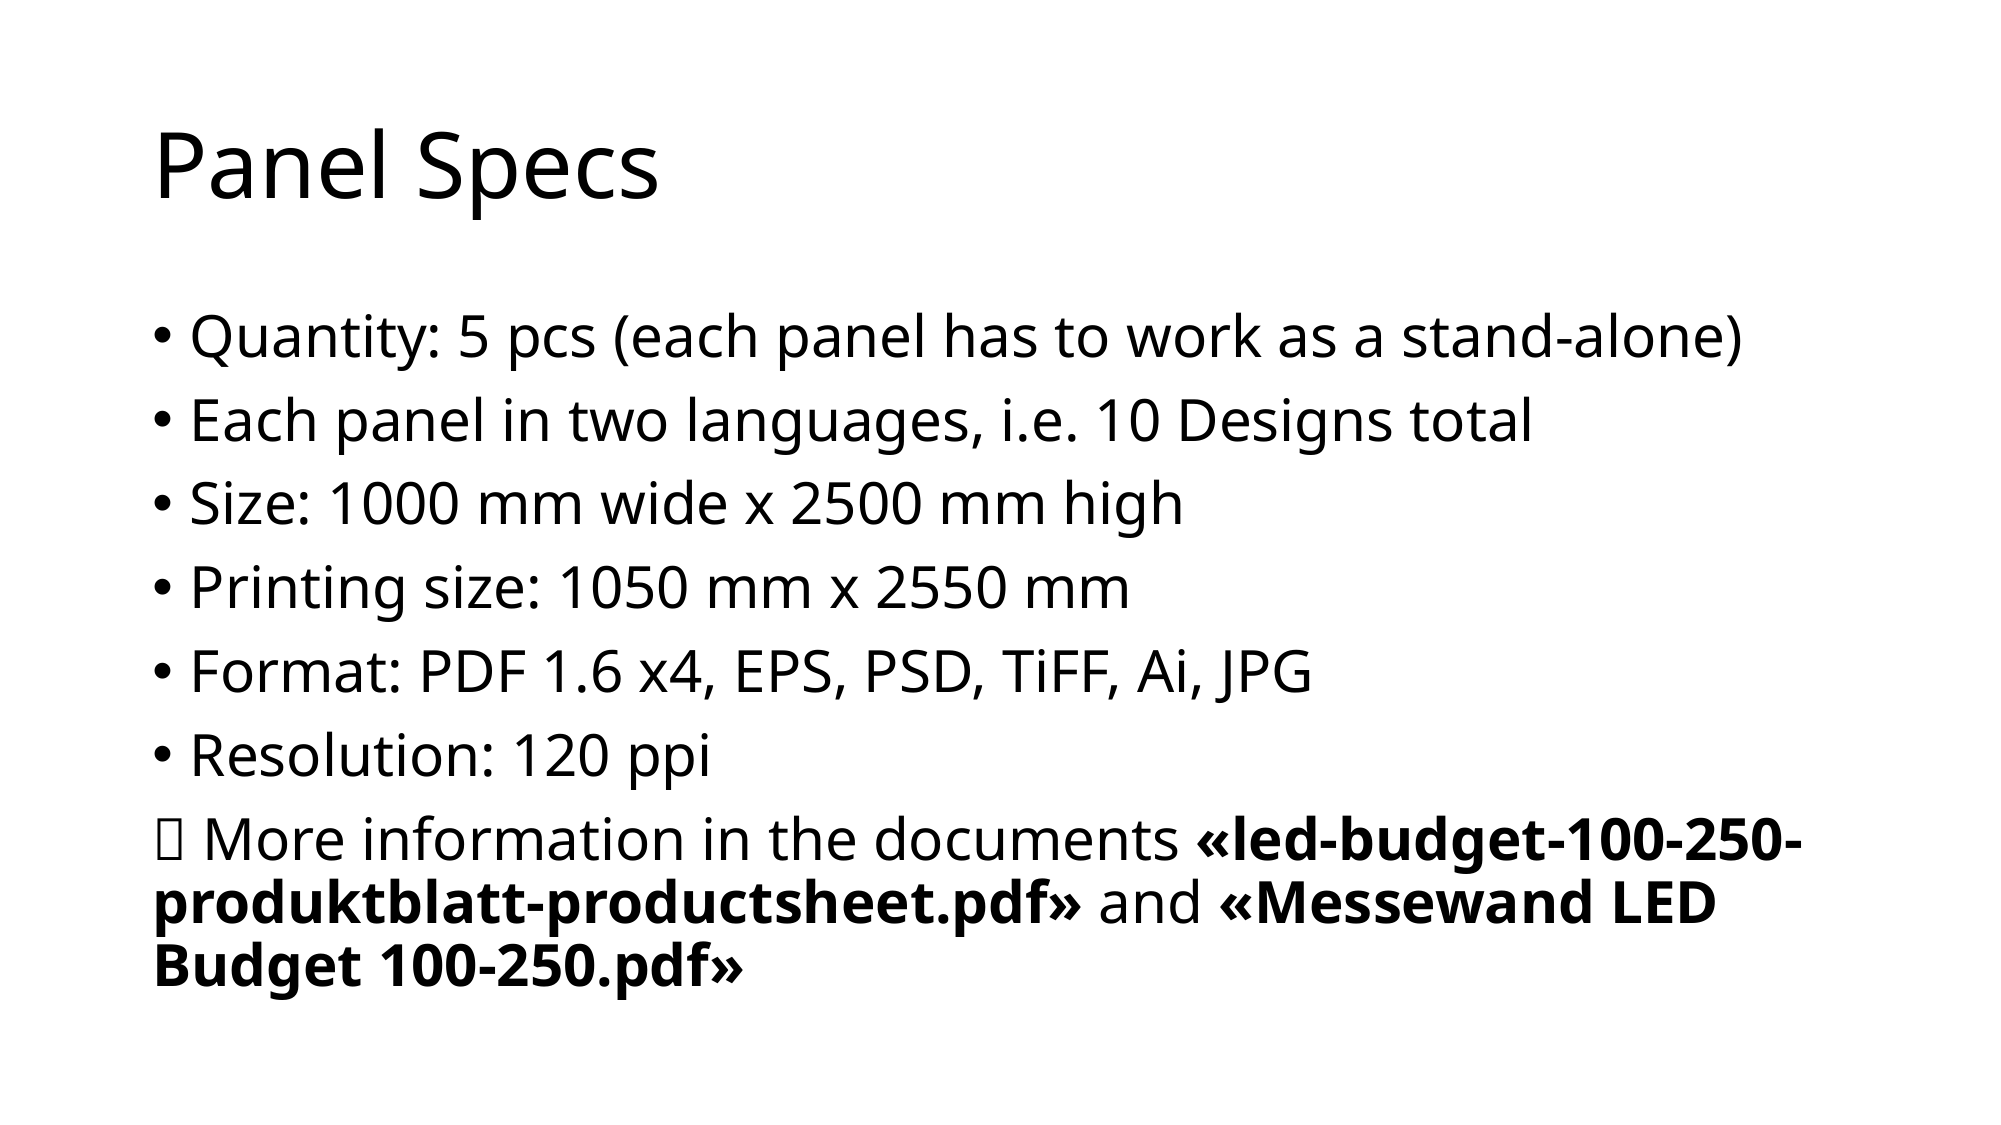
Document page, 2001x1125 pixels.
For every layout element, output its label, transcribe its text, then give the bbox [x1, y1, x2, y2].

list Quantity: 5 pcs (each panel has to work as a stand-alone) Each panel in two languages, i.e. 10 Designs total Size: 1000 mm wide x 2500 mm high Printing size: 1050 mm x 2550 mm Format: PDF 1.6 x4, EPS, PSD, TiFF, Ai, JPG Resolution: 120 ppi  More information in the documents «led-budget-100-250-produktblatt-productsheet.pdf» and «Messewand LED Budget 100-250.pdf» [137, 299, 1863, 1014]
title Panel Specs [137, 59, 1863, 278]
